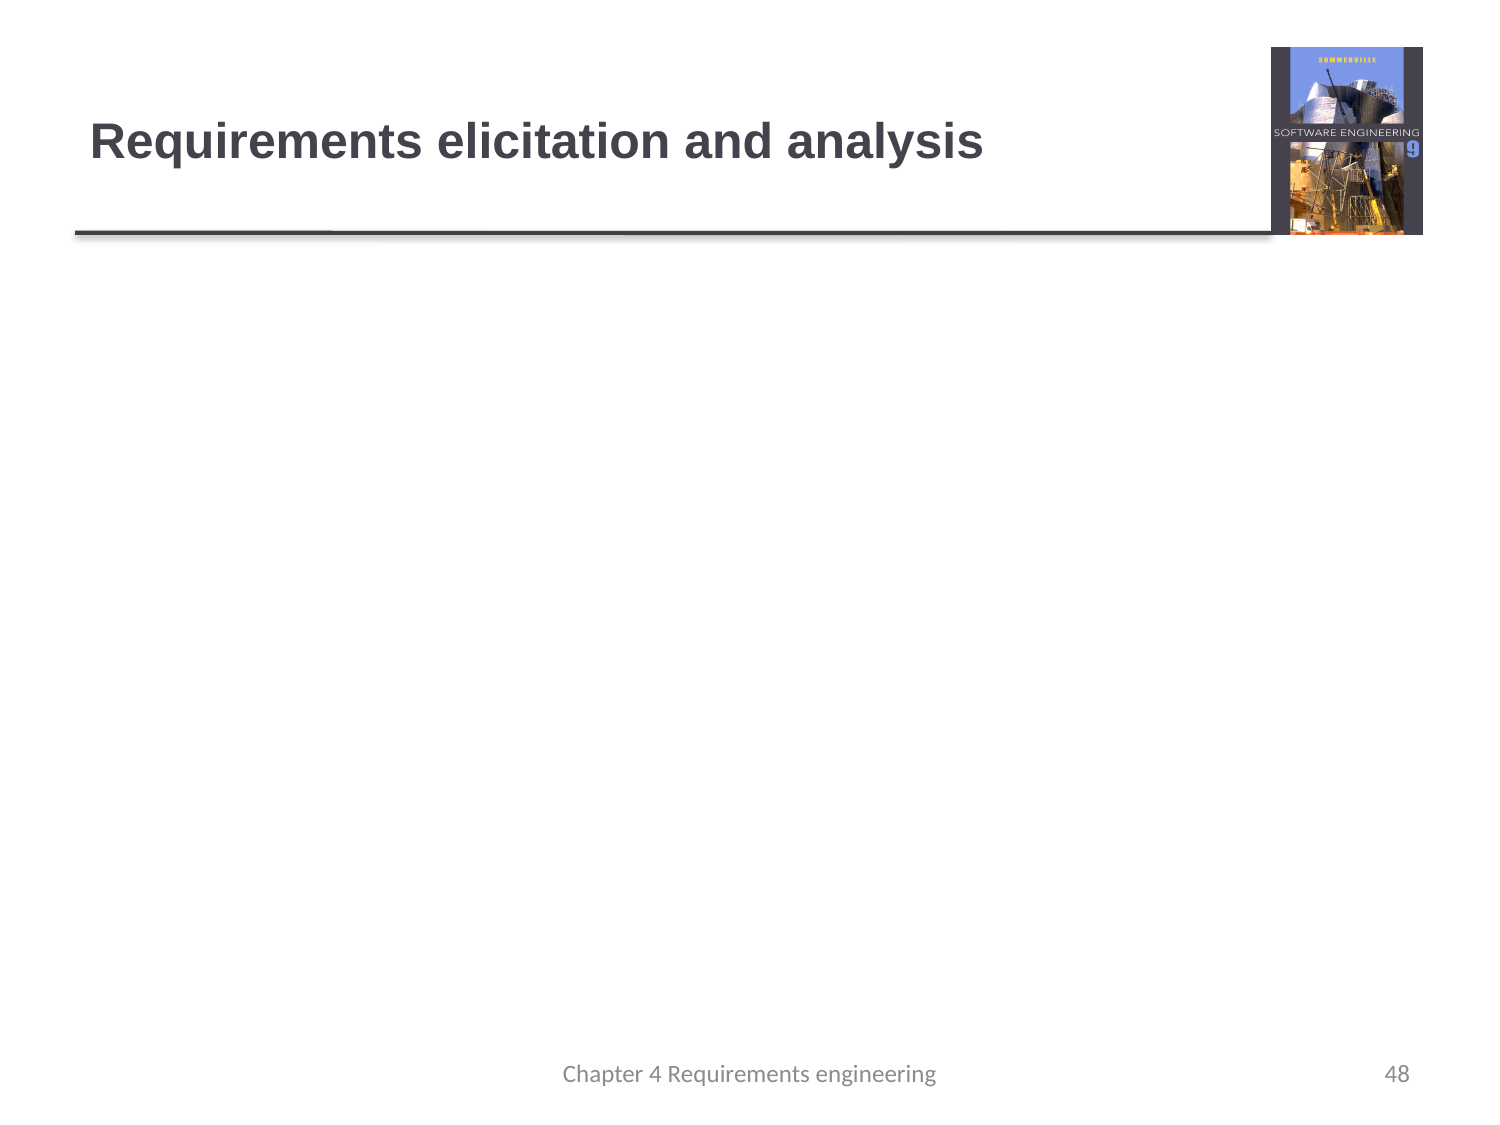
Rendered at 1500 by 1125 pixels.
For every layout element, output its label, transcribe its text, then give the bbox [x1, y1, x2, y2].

picture [1272, 47, 1423, 235]
slide_number 48 [1074, 1042, 1425, 1103]
title Requirements elicitation and analysis [74, 44, 1272, 233]
footer Chapter 4 Requirements engineering [512, 1042, 988, 1103]
